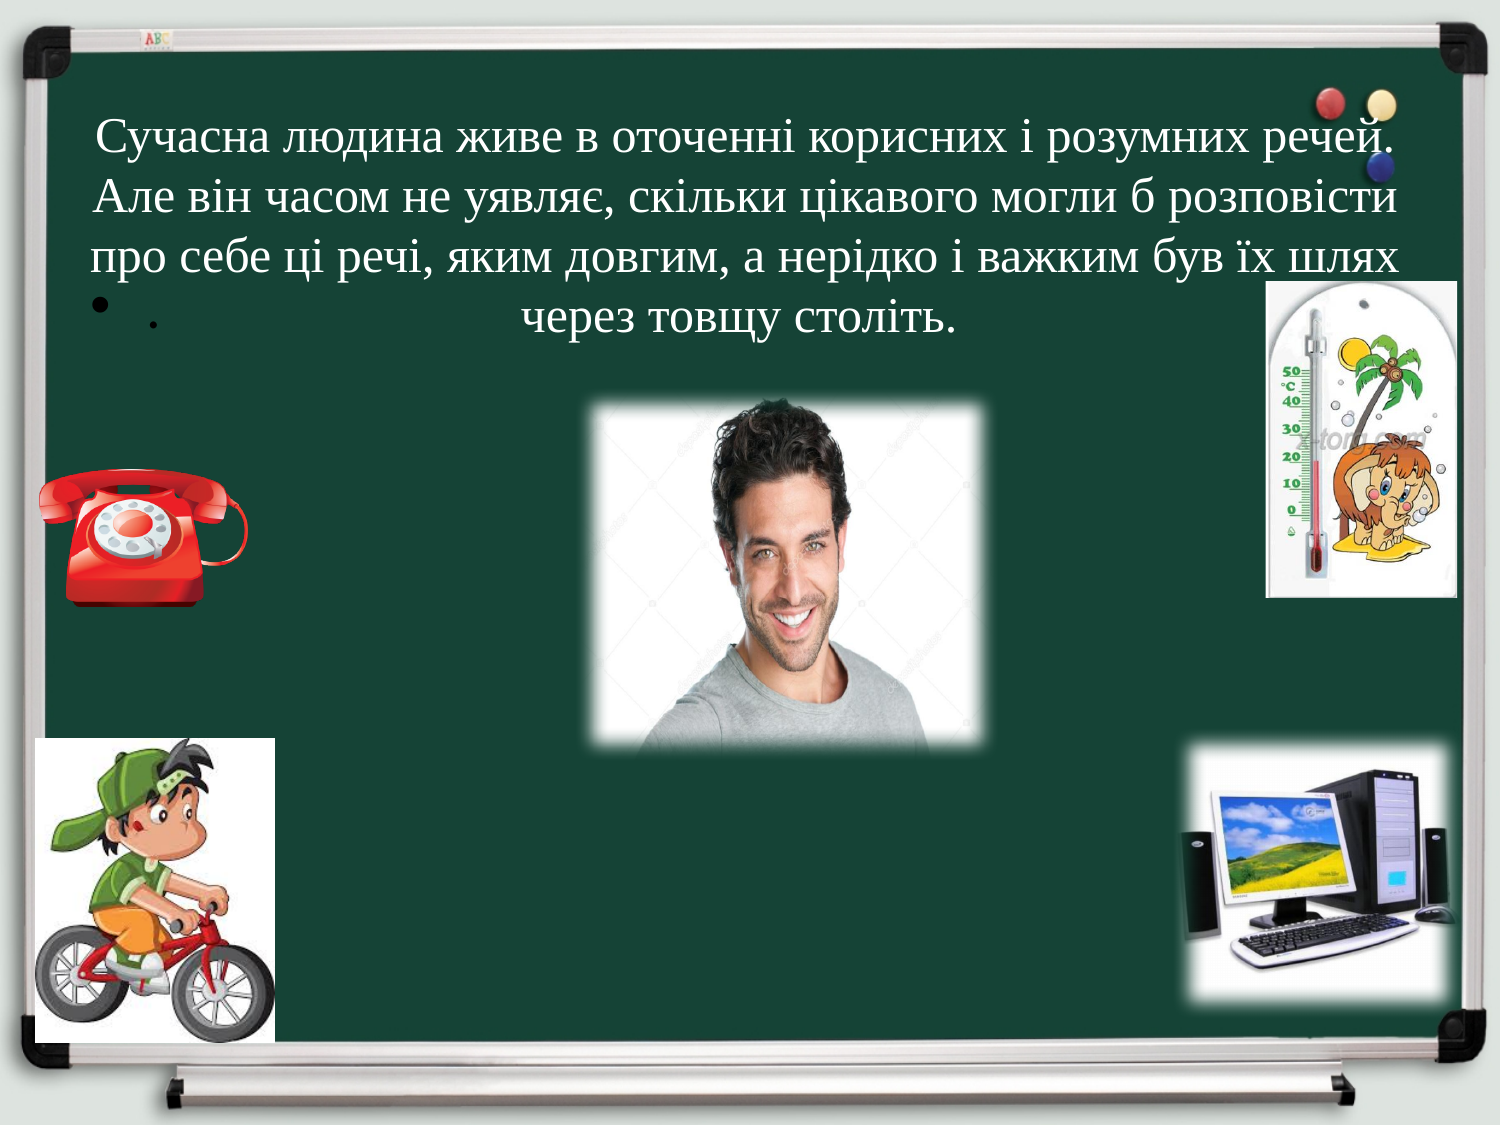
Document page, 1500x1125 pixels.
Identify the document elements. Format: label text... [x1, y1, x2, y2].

list . [74, 262, 738, 1006]
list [34, 738, 275, 1044]
title Сучасна людина живе в оточенні корисних і розумних речей. Але він часом не уявляє, скільки цікавого могли б розповісти про себе ці речі, яким довгим, а нерідко і важким був їх шлях через товщу століть. [70, 128, 1421, 317]
picture [0, 0, 1500, 1125]
